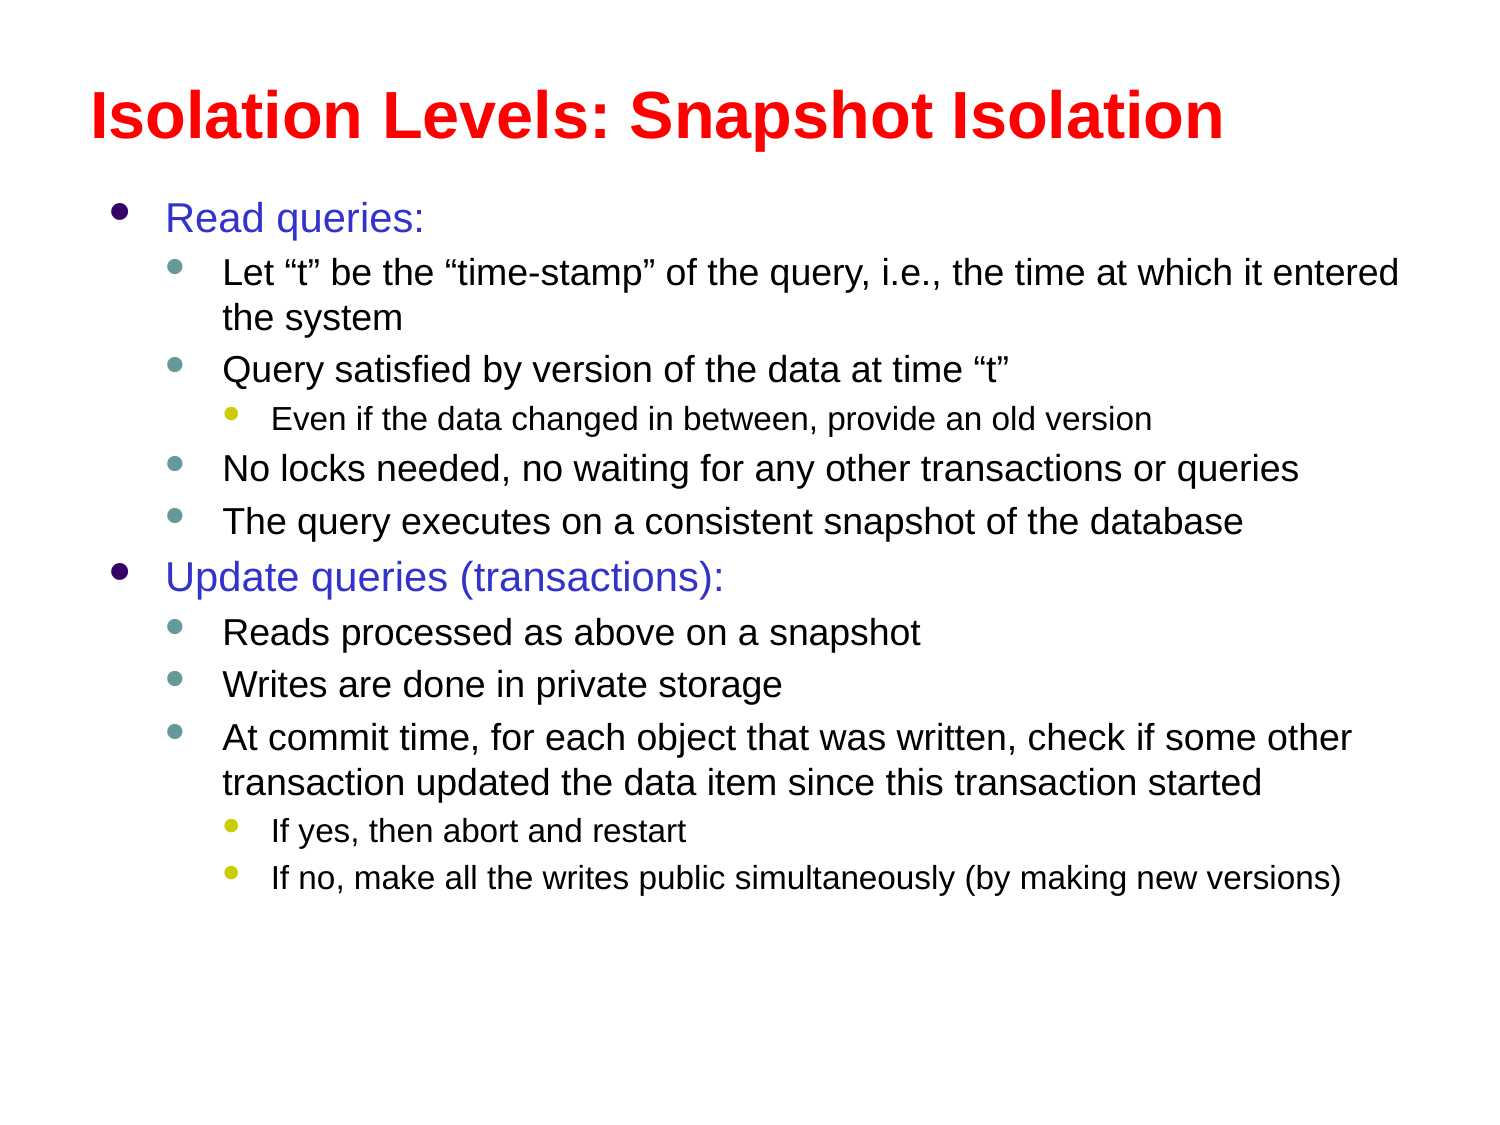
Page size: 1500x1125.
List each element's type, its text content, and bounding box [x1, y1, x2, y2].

title Isolation Levels: Snapshot Isolation [74, 19, 1444, 160]
list Read queries: Let “t” be the “time-stamp” of the query, i.e., the time at which it entered the system Query satisfied by version of the data at time “t” Even if the data changed in between, provide an old version No locks needed, no waiting for any other transactions or queries The query executes on a consistent snapshot of the database Update queries (transactions): Reads processed as above on a snapshot Writes are done in private storage At commit time, for each object that was written, check if some other transaction updated the data item since this transaction started If yes, then abort and restart If no, make all the writes public simultaneously (by making new versions) [93, 182, 1444, 1076]
